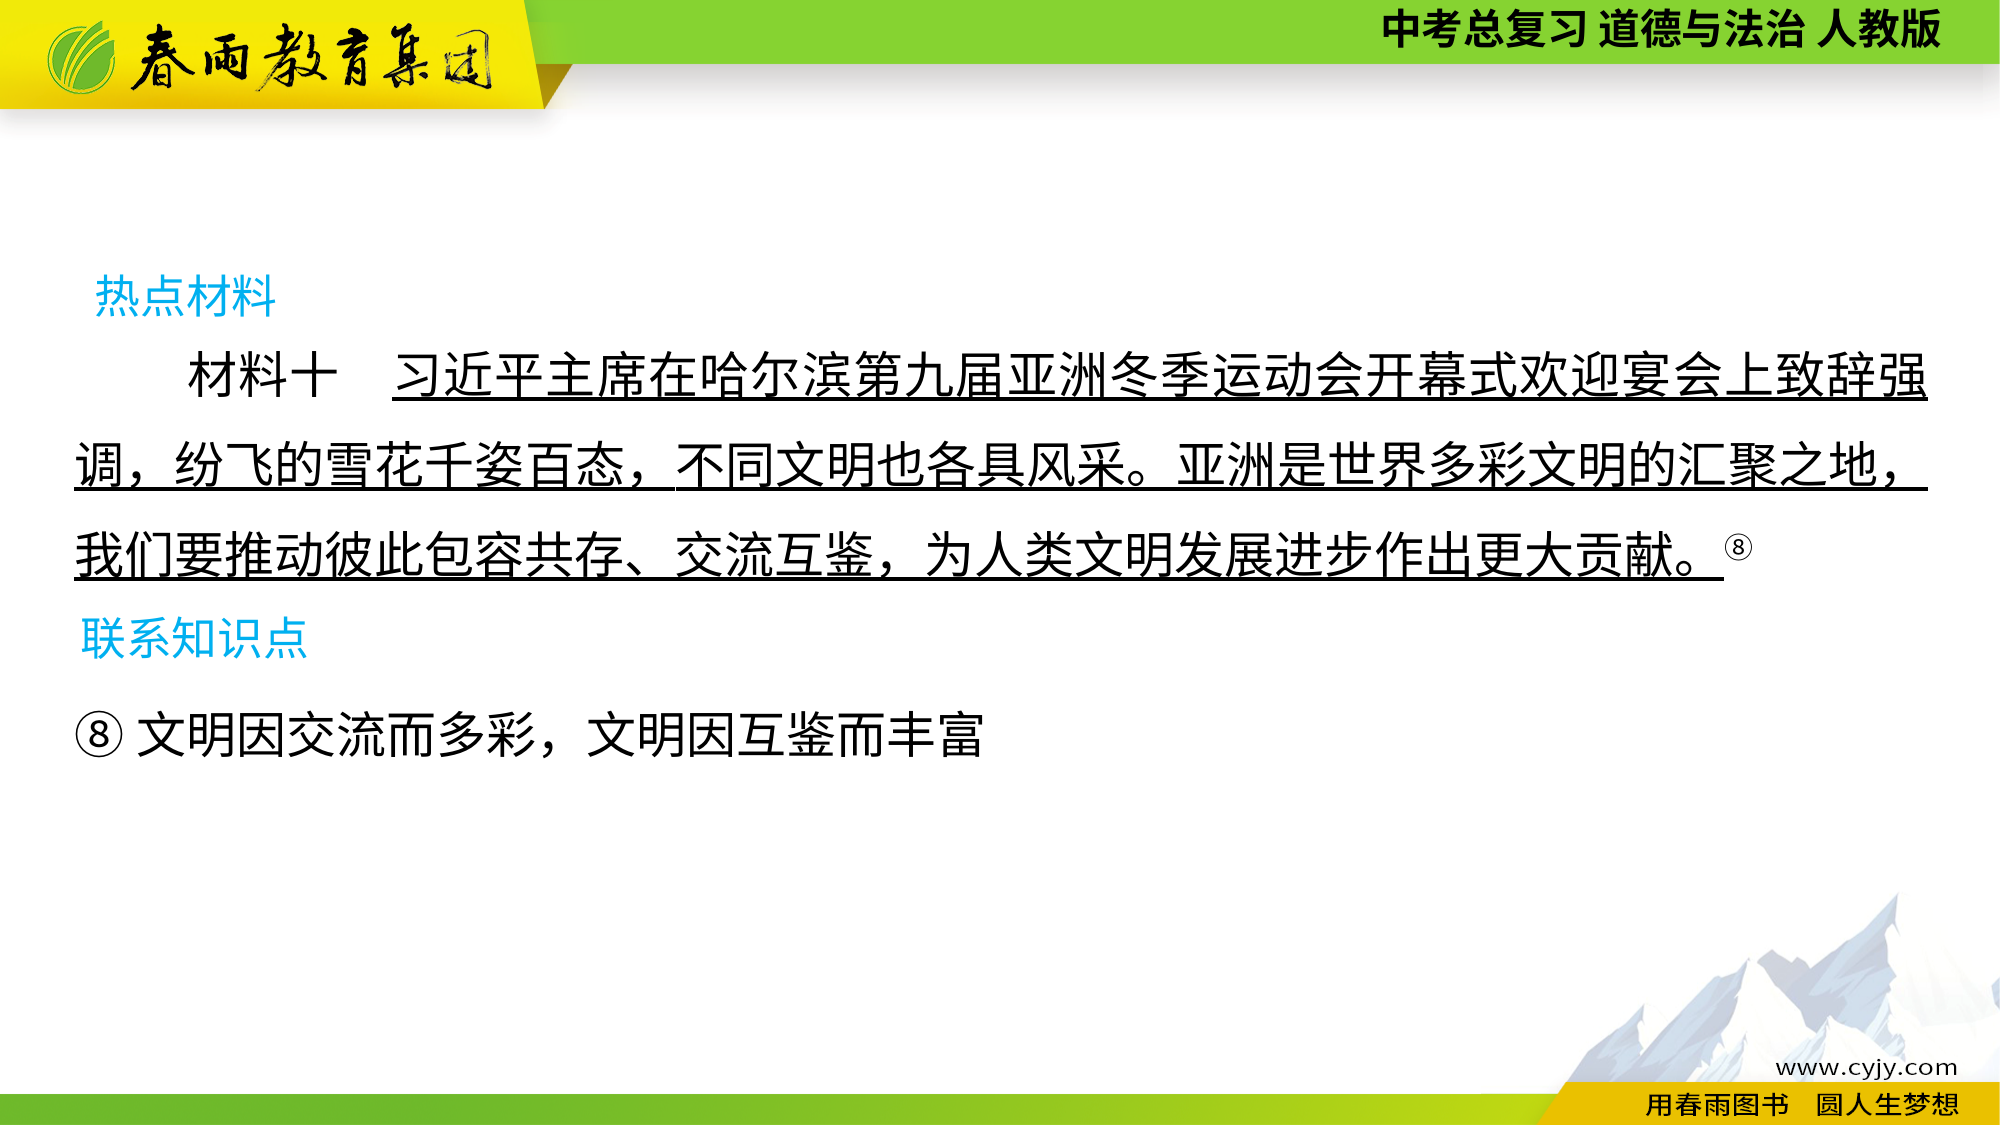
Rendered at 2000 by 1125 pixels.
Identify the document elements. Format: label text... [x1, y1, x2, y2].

list 材料十 习近平主席在哈尔滨第九届亚洲冬季运动会开幕式欢迎宴会上致辞强调，纷飞的雪花千姿百态，不同文明也各具风采。亚洲是世界多彩文明的汇聚之地，我们要推动彼此包容共存、交流互鉴，为人类文明发展进步作出更大贡献。⑧ ⑧文明因交流而多彩，文明因互鉴而丰富 [59, 305, 1944, 776]
text_box 热点材料 [79, 259, 293, 330]
picture [0, 0, 2000, 1125]
text_box 联系知识点 [65, 602, 325, 673]
